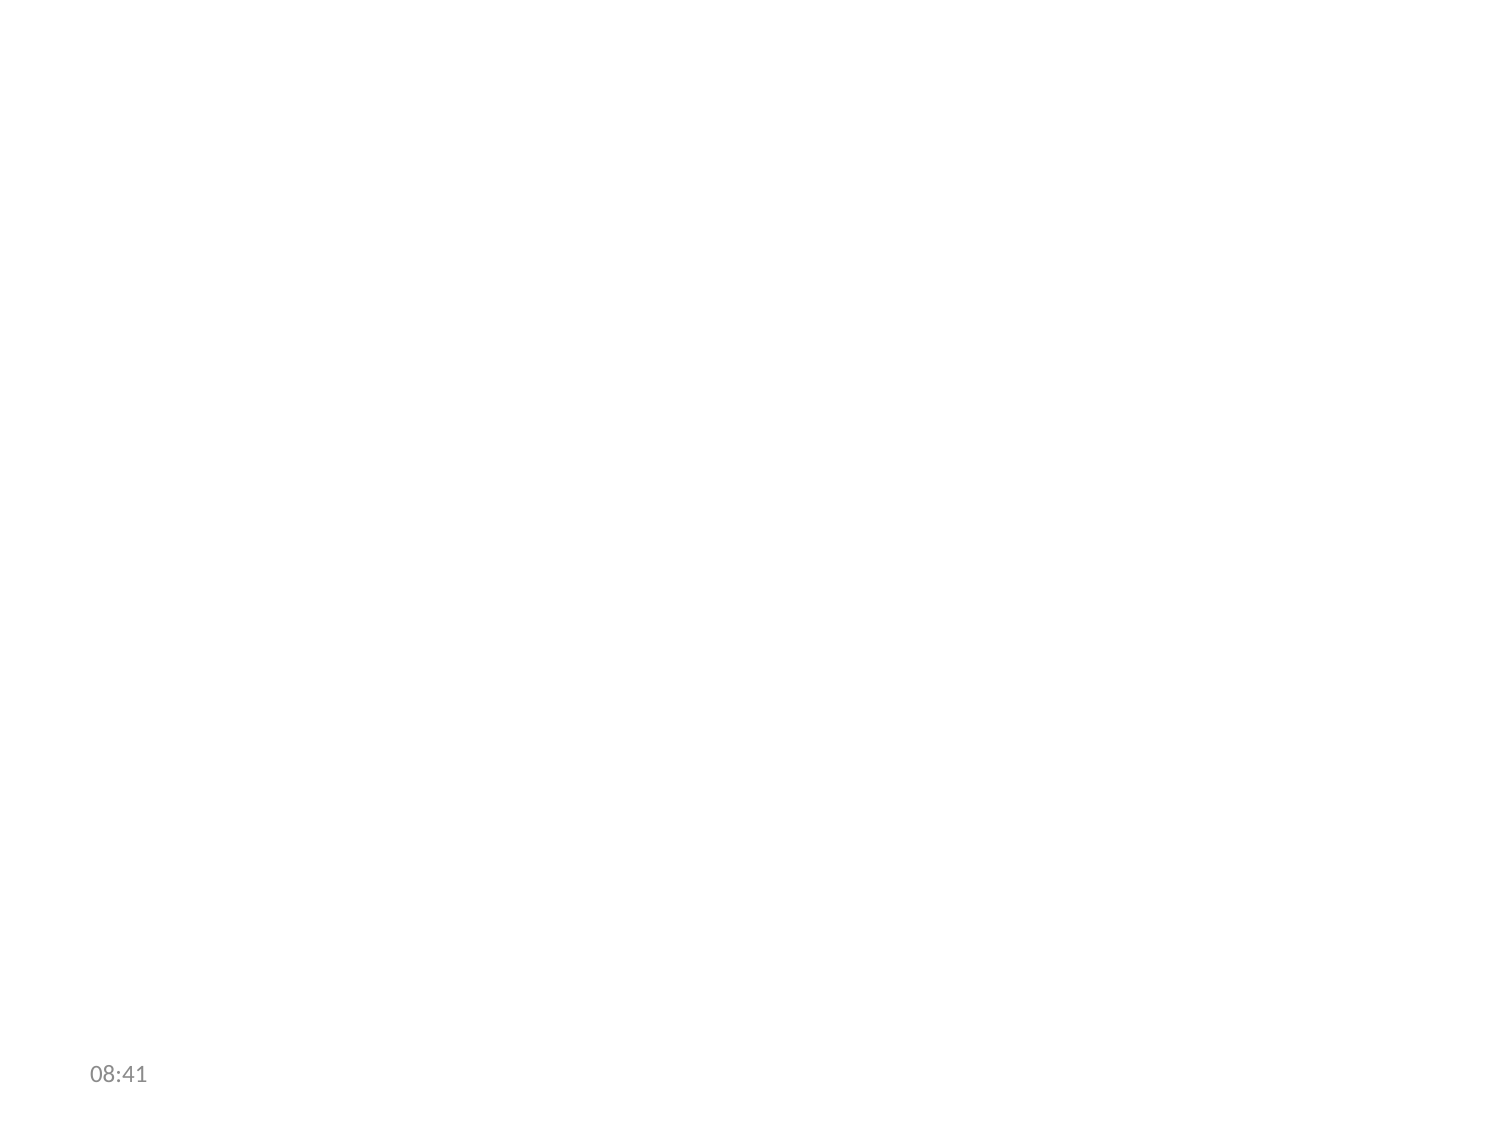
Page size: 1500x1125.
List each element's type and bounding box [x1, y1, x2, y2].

slide_number [75, 1042, 425, 1103]
